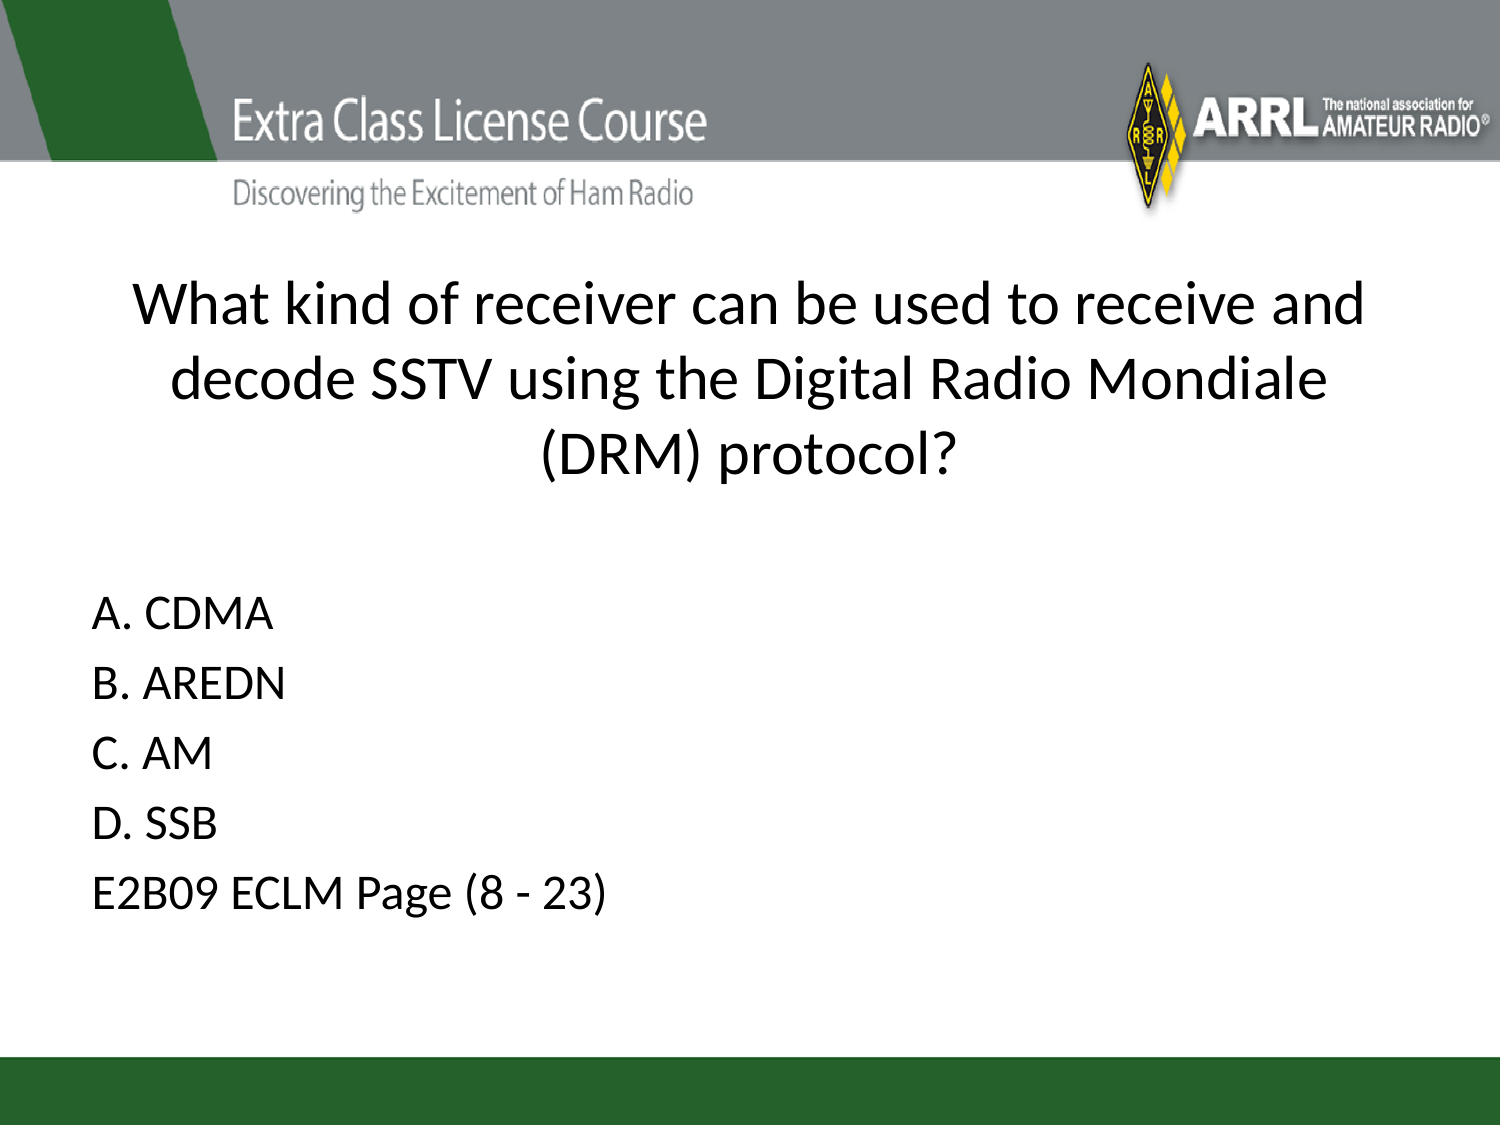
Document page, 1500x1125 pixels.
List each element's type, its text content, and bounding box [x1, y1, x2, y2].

picture [0, 0, 1500, 1125]
title What kind of receiver can be used to receive and decode SSTV using the Digital Radio Mondiale (DRM) protocol? [75, 254, 1425, 435]
list A. CDMA B. AREDN C. AM D. SSB E2B09 ECLM Page (8 - 23) [76, 572, 1427, 948]
